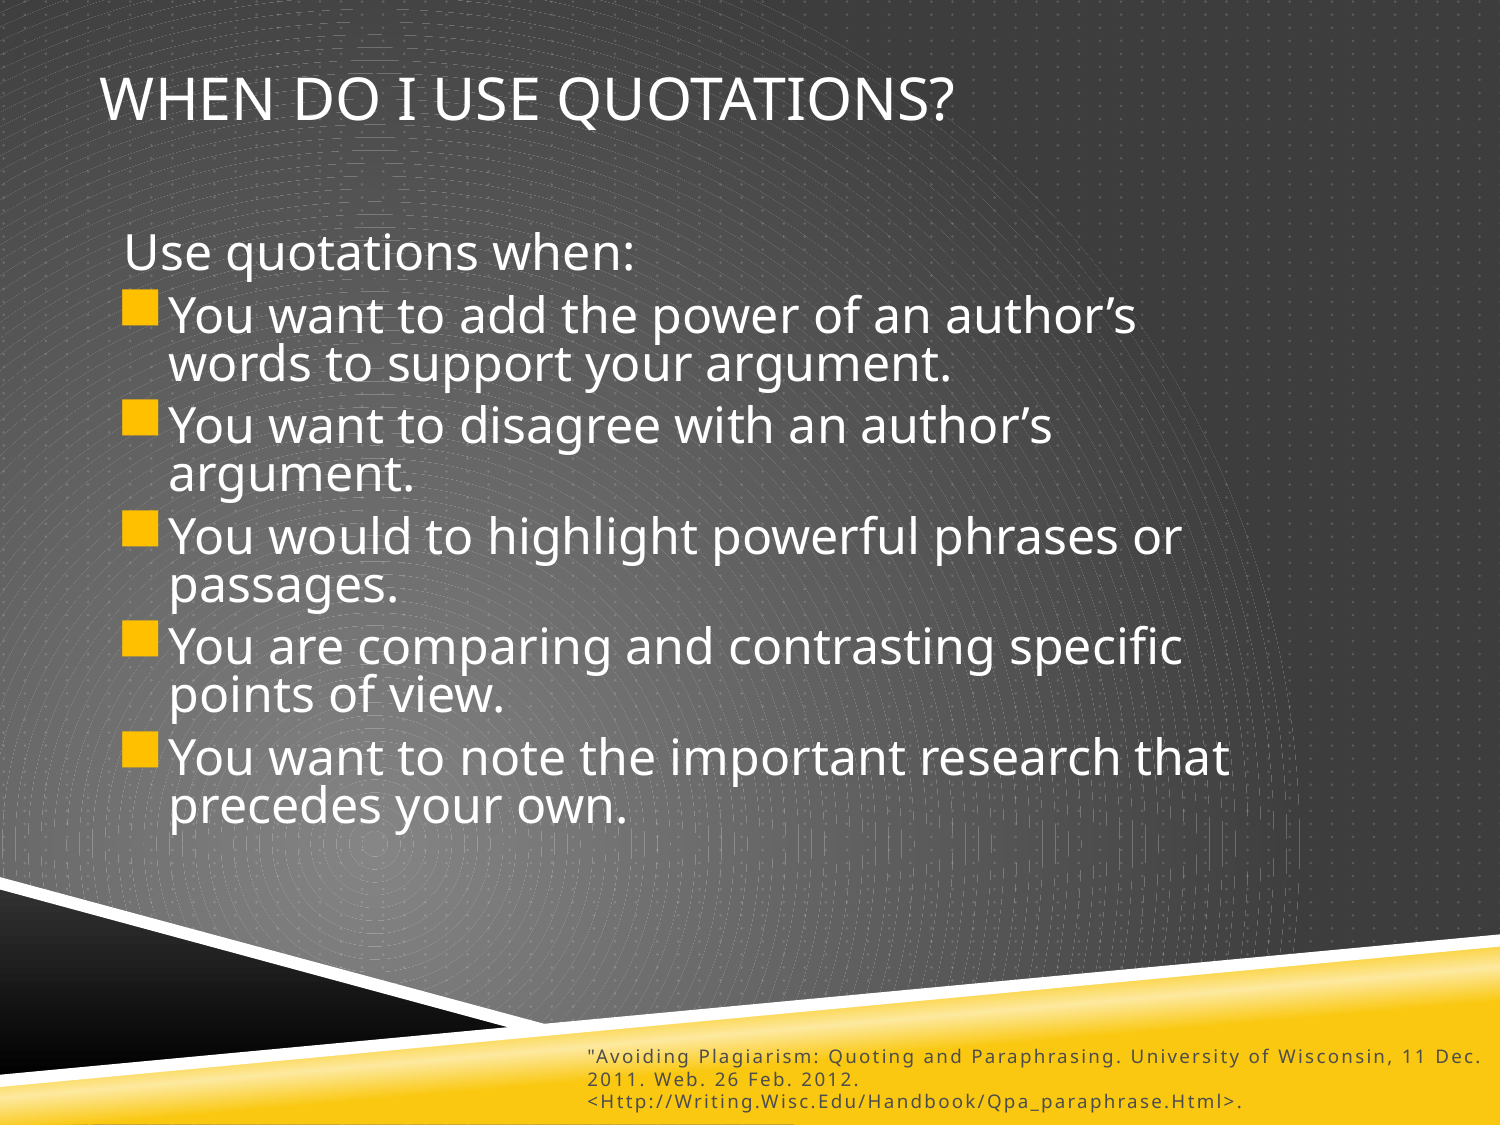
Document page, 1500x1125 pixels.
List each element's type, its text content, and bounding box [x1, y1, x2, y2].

title When do I use quotations? [99, 24, 1102, 171]
footer "Avoiding Plagiarism: Quoting and Paraphrasing. University of Wisconsin, 11 Dec. 2011. Web. 26 Feb. 2012. <Http://Writing.Wisc.Edu/Handbook/Qpa_paraphrase.Html>. [587, 1037, 1500, 1113]
list Use quotations when: You want to add the power of an author’s words to support your argument. You want to disagree with an author’s argument. You would to highlight powerful phrases or passages. You are comparing and contrasting specific points of view. You want to note the important research that precedes your own. [112, 224, 1238, 900]
